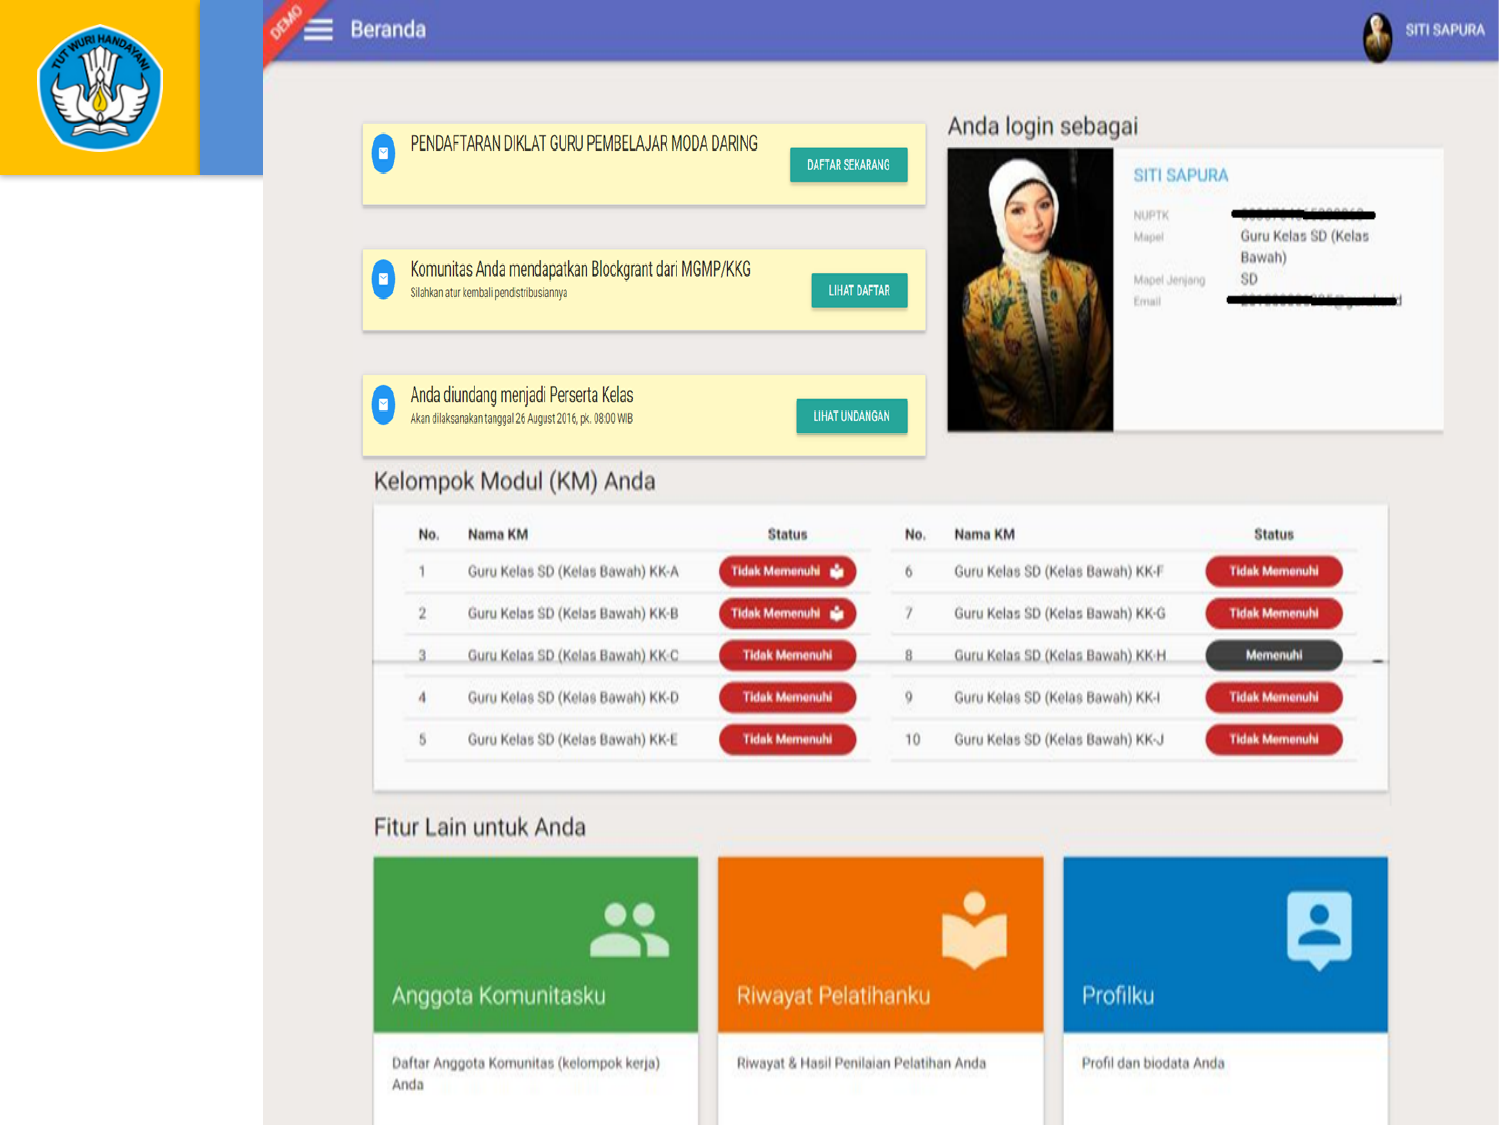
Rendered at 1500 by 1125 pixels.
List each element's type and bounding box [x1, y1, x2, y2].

picture [263, 0, 1500, 1125]
picture [37, 24, 163, 152]
